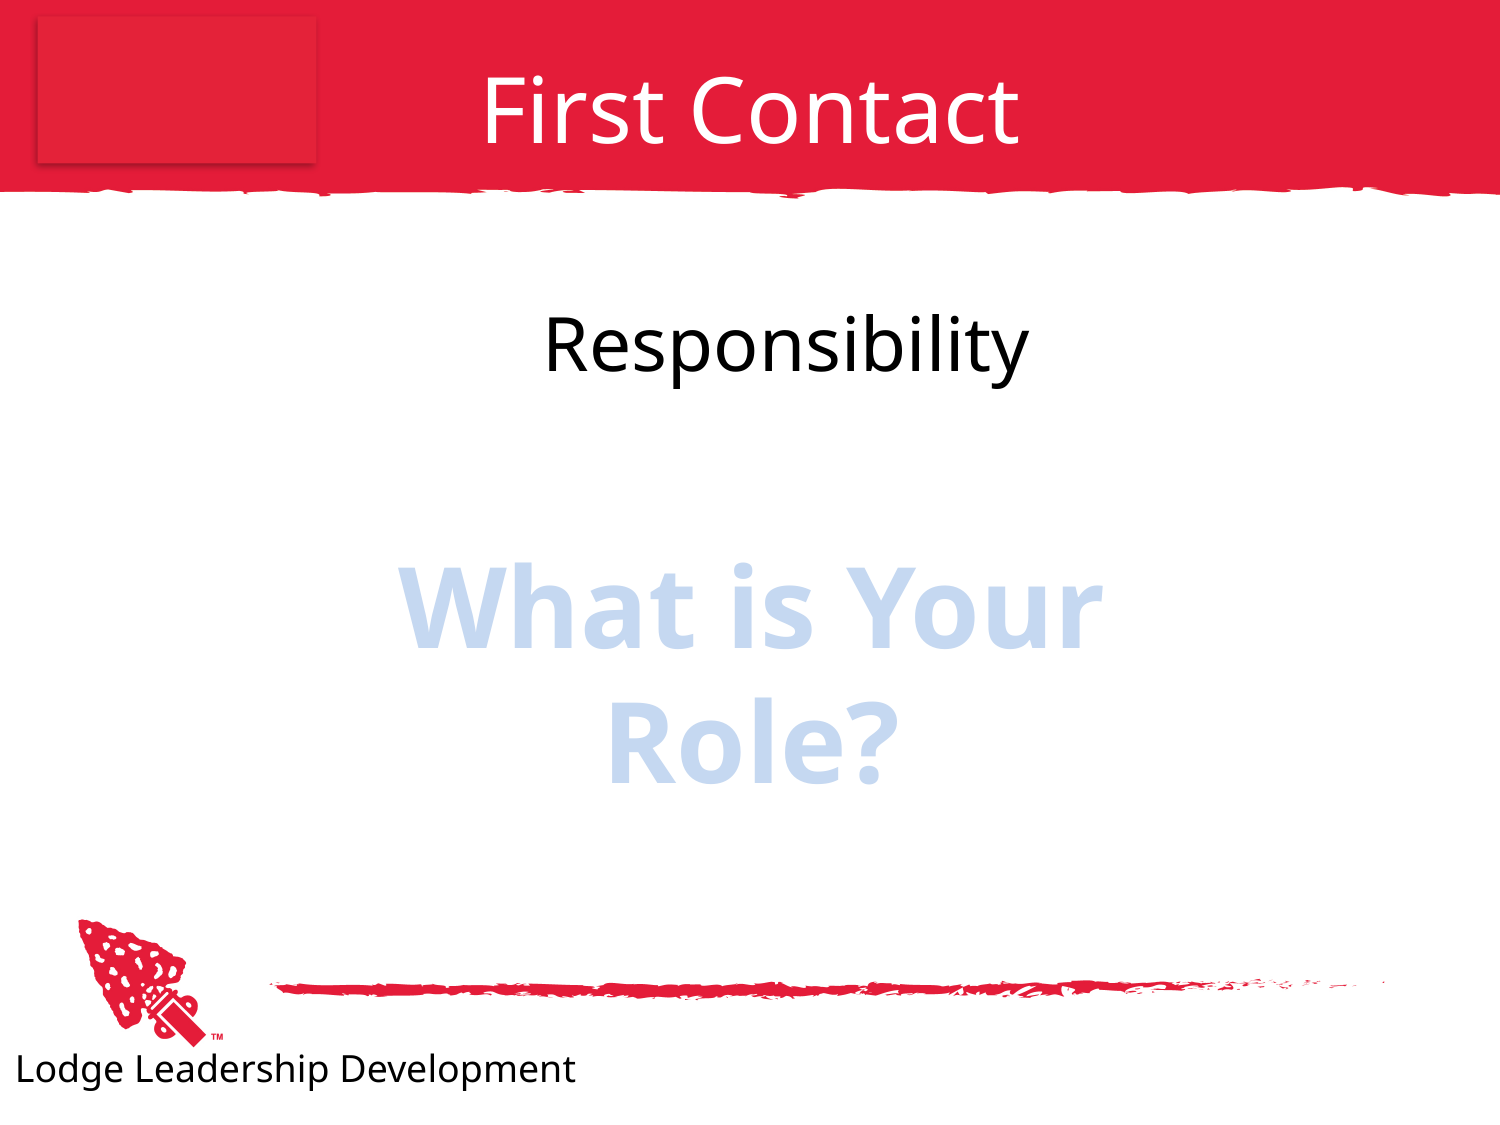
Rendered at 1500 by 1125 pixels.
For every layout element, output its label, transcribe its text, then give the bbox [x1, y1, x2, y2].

text_box Lodge Leadership Development [0, 1037, 1500, 1125]
picture [0, 0, 1500, 1037]
text_box Responsibility [527, 289, 1128, 396]
text_box What is Your Role? [263, 528, 1240, 680]
title First Contact [75, 45, 1425, 168]
